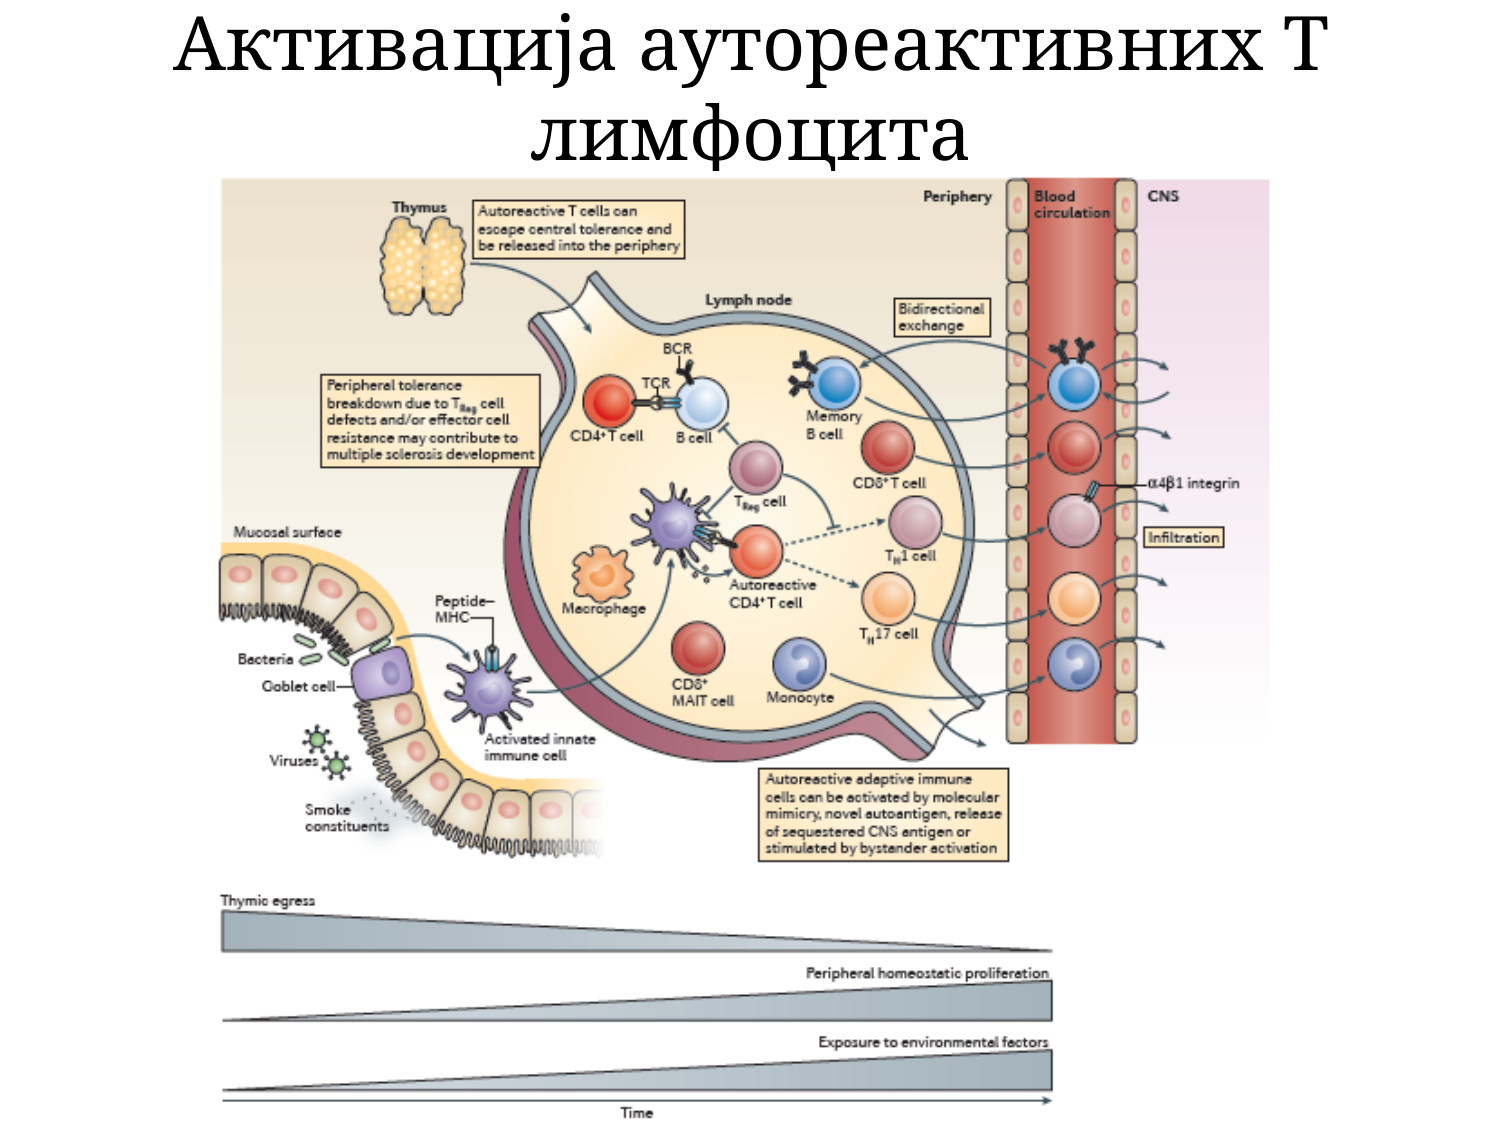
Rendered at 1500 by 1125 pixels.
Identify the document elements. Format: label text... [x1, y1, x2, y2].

picture [194, 171, 1270, 1120]
title Активација аутореактивних Т лимфоцита [76, 0, 1427, 172]
